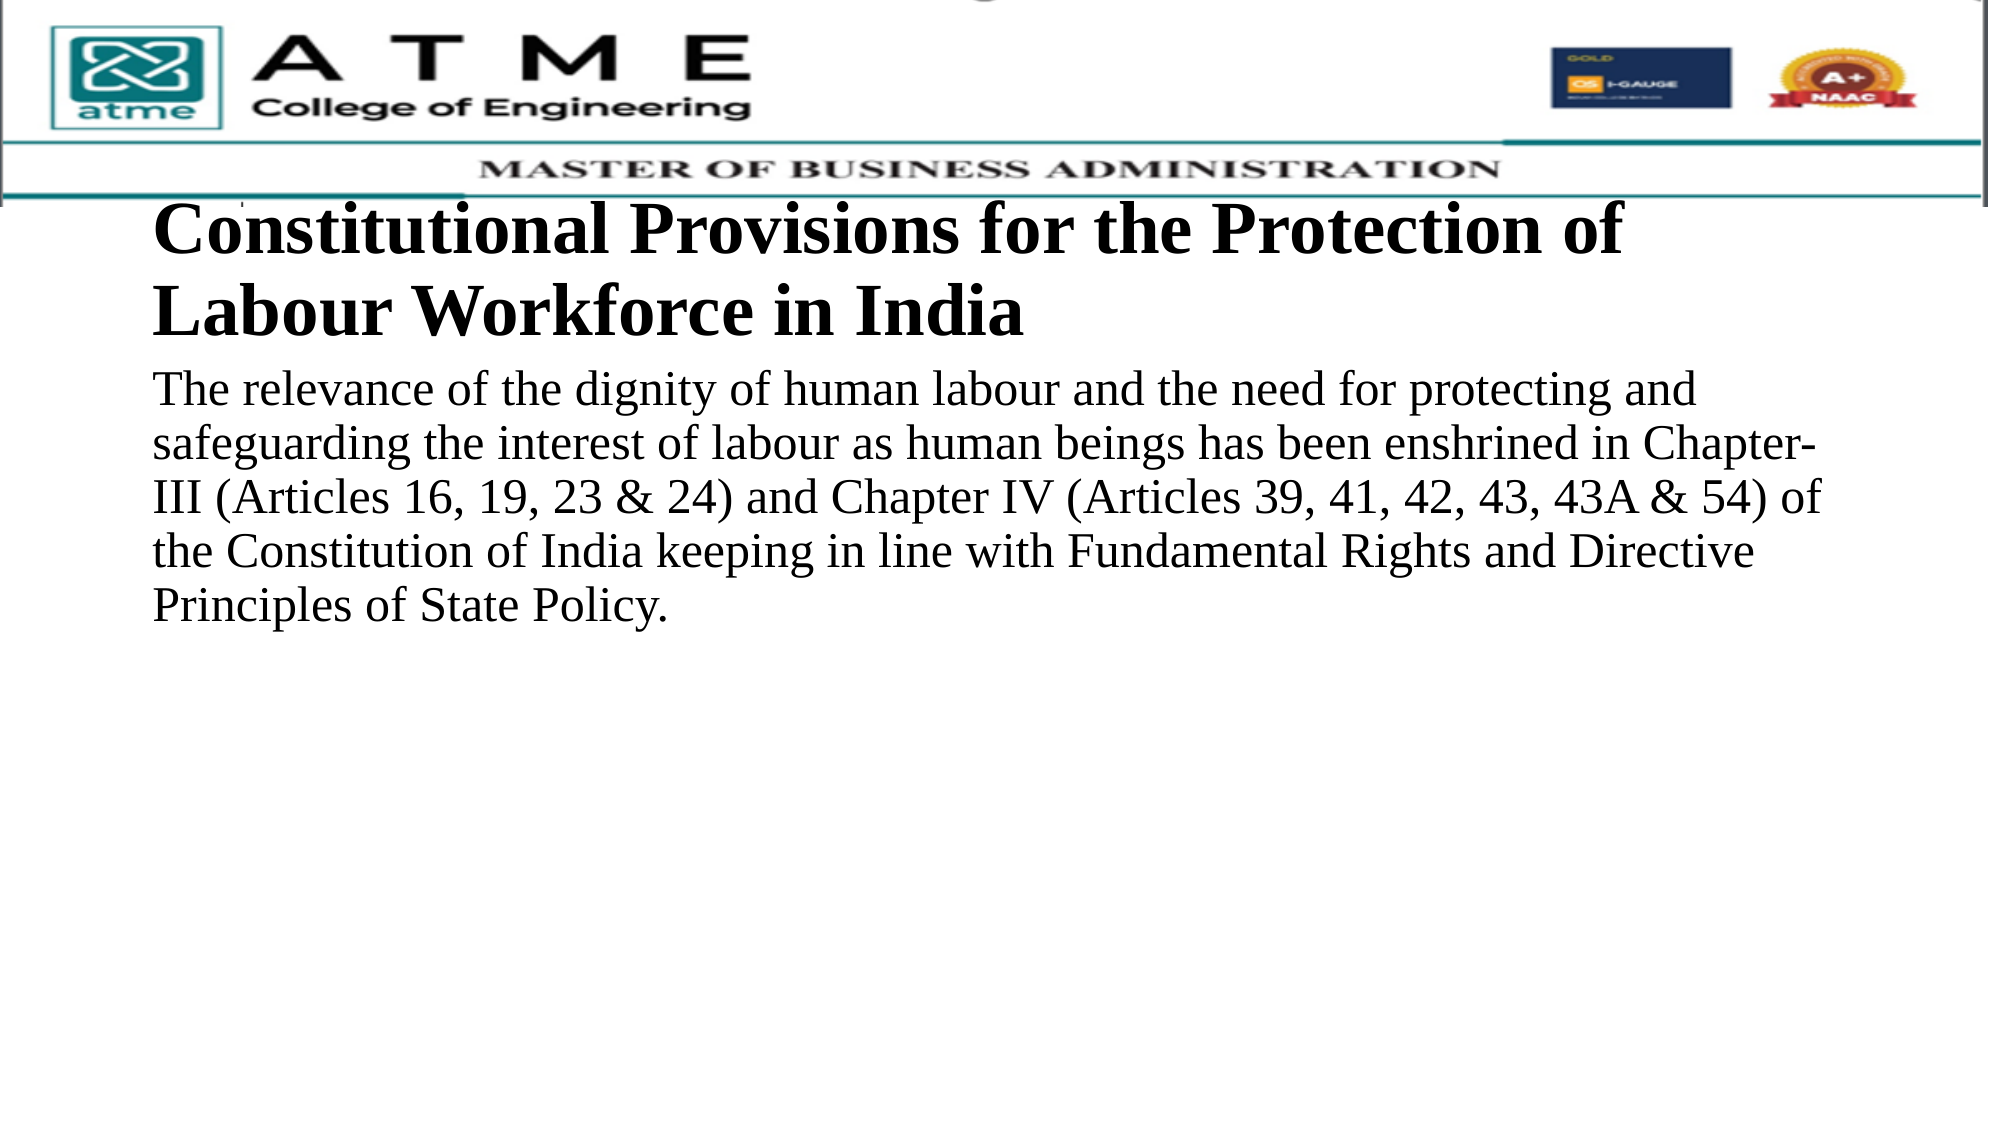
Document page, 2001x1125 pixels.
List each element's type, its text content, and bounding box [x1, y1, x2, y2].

list The relevance of the dignity of human labour and the need for protecting and safeguarding the interest of labour as human beings has been enshrined in Chapter-III (Articles 16, 19, 23 & 24) and Chapter IV (Articles 39, 41, 42, 43, 43A & 54) of the Constitution of India keeping in line with Fundamental Rights and Directive Principles of State Policy. [137, 354, 1863, 1041]
picture [0, 0, 1988, 207]
title Constitutional Provisions for the Protection of Labour Workforce in India [137, 161, 1863, 354]
